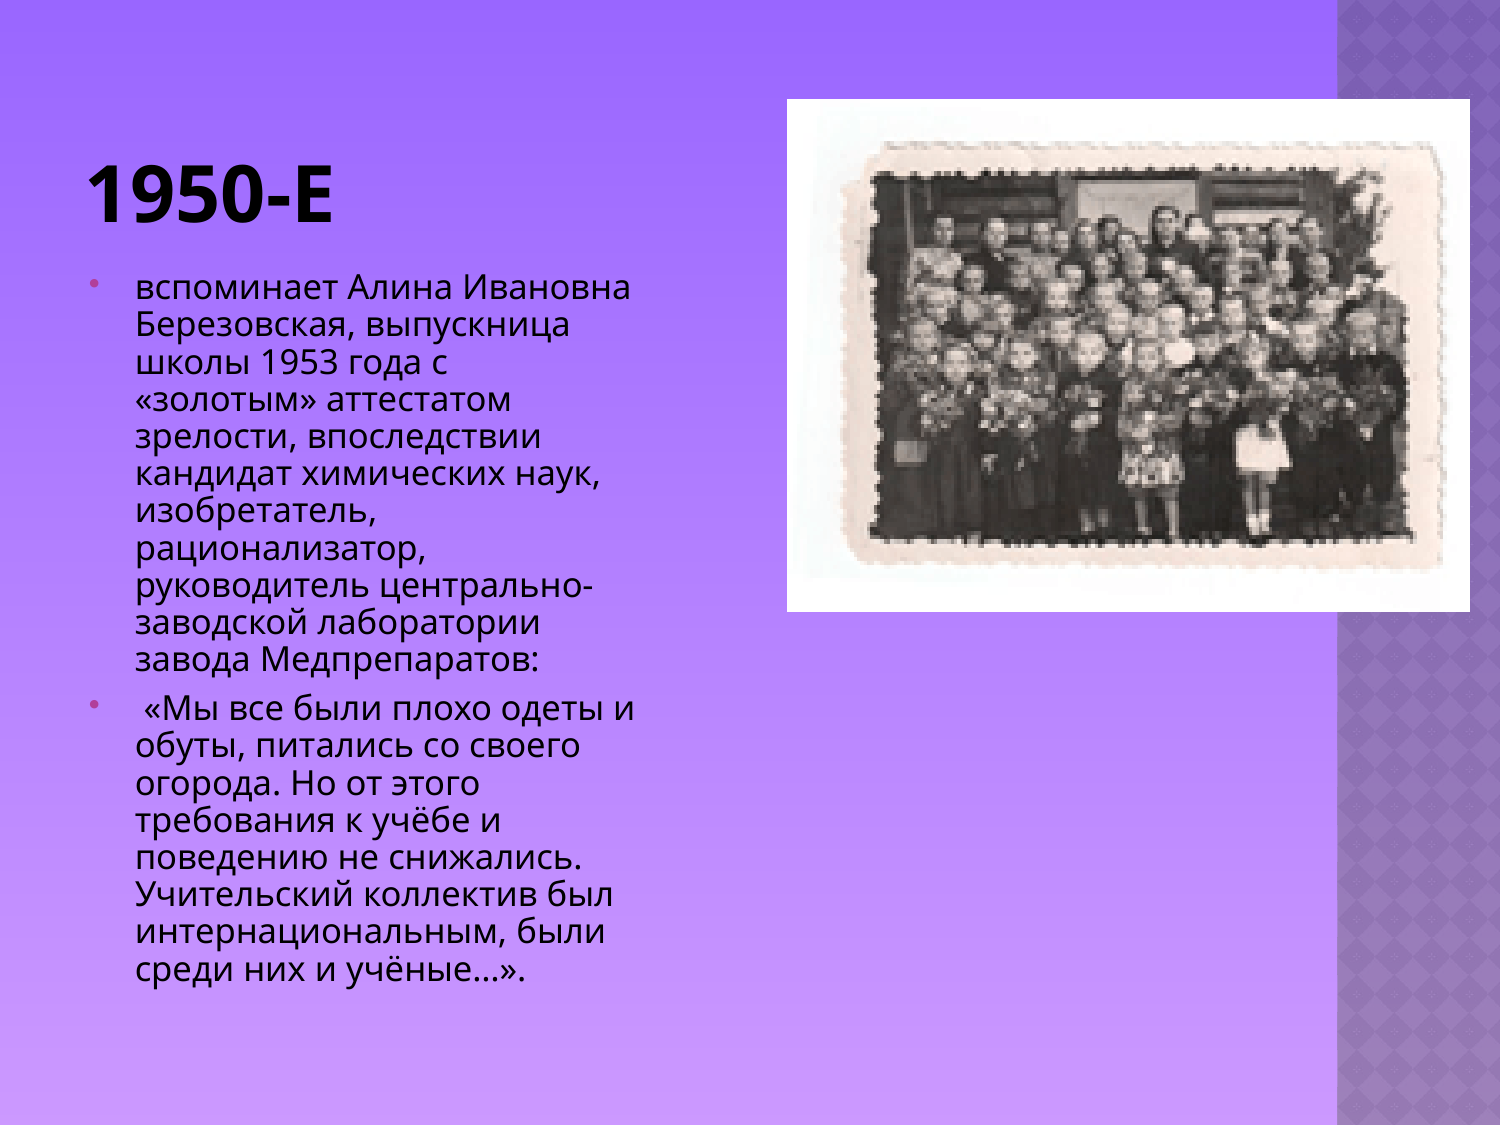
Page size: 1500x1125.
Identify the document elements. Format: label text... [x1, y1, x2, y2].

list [787, 99, 1474, 617]
title 1950-е [77, 50, 1266, 238]
list вспоминает Алина Ивановна Березовская, выпускница школы 1953 года с «золотым» аттестатом зрелости, впоследствии кандидат химических наук, изобретатель, рационализатор, руководитель центрально-заводской лаборатории завода Медпрепаратов: «Мы все были плохо одеты и обуты, питались со своего огорода. Но от этого требования к учёбе и поведению не снижались. Учительский коллектив был интернациональным, были среди них и учёные…». [74, 262, 653, 1006]
